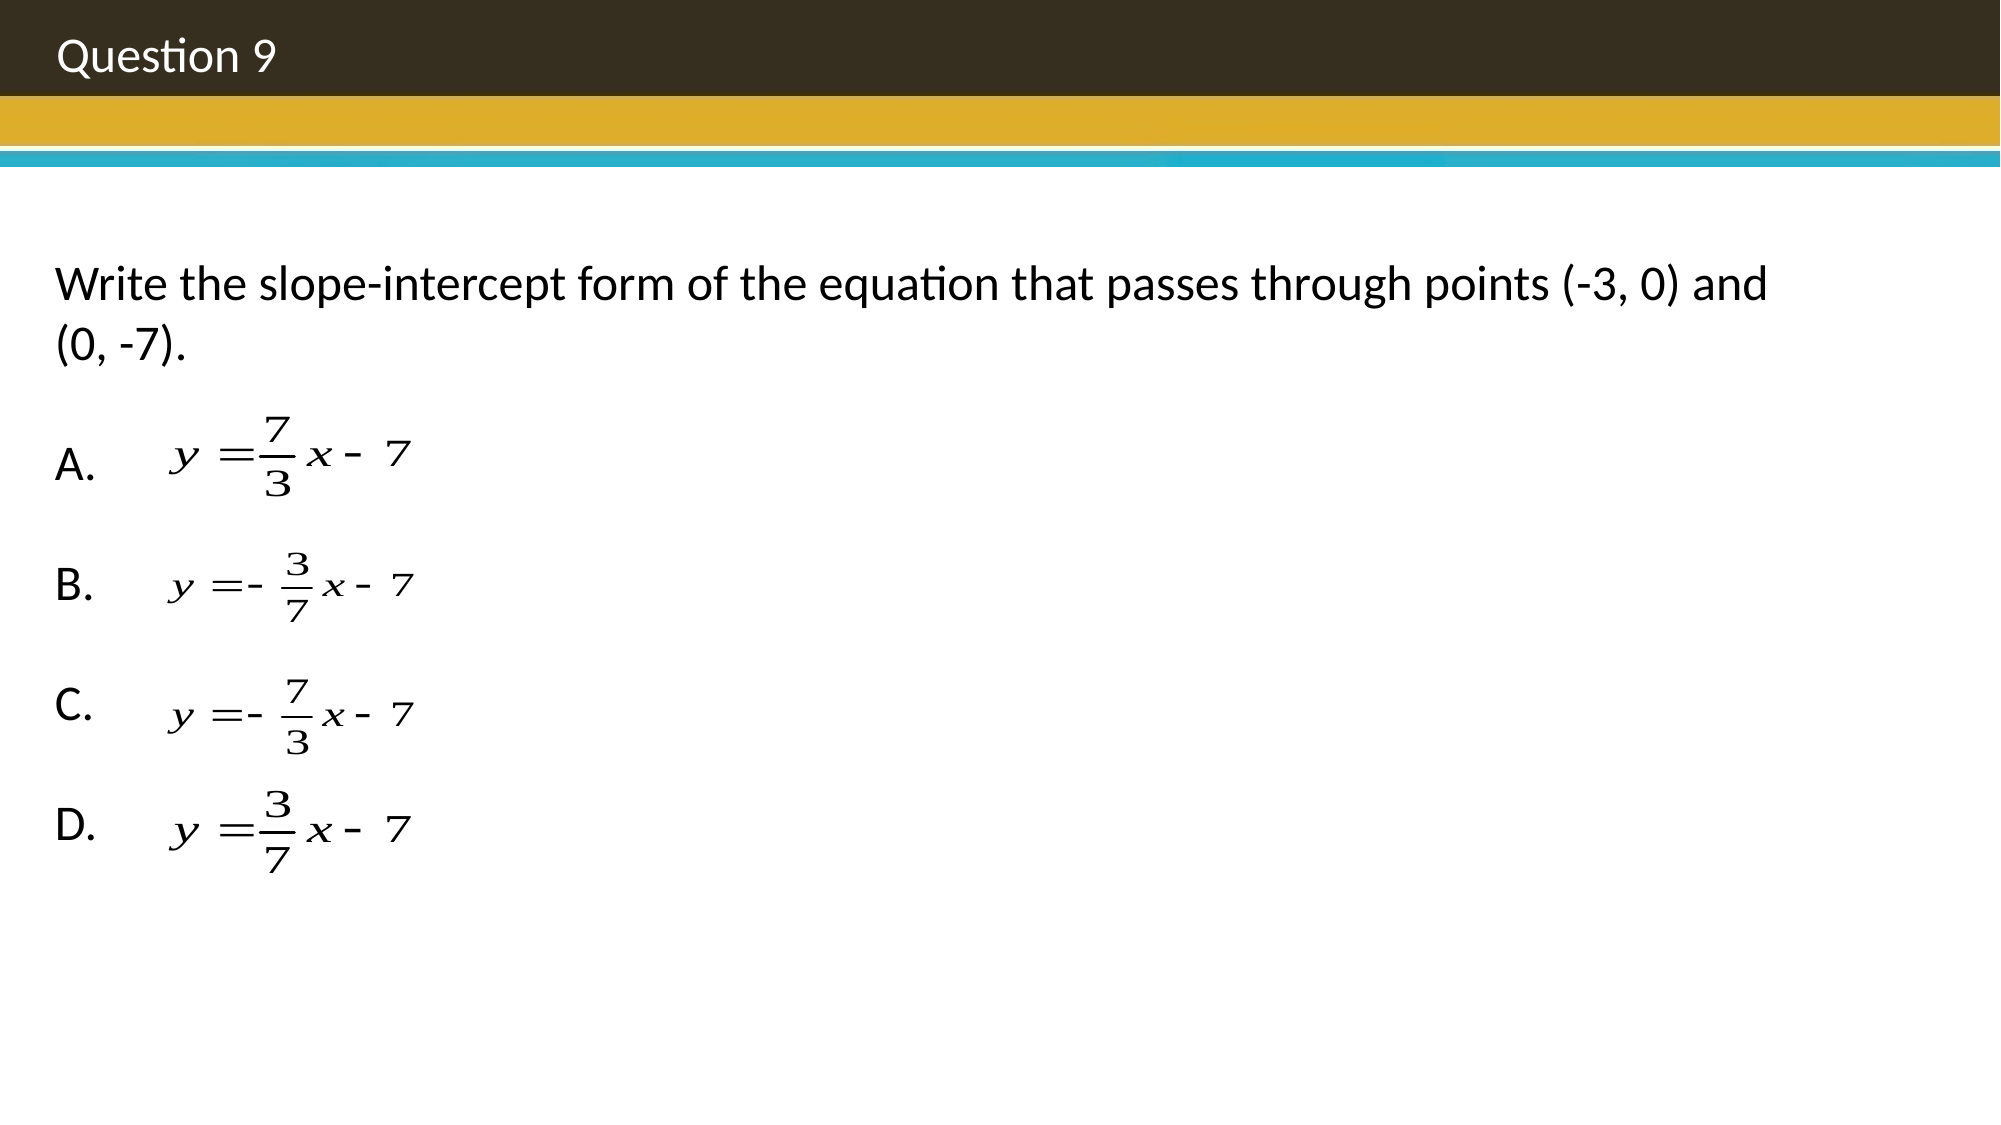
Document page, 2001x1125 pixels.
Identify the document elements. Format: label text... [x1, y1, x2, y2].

text_box Question 9 [41, 14, 293, 90]
picture [159, 542, 424, 630]
picture [159, 405, 424, 505]
picture [0, 0, 2000, 167]
picture [159, 669, 424, 762]
picture [159, 779, 424, 882]
text_box Write the slope-intercept form of the equation that passes through points (-3, 0) and (0, -7). A. B. C. D. [40, 243, 1898, 979]
